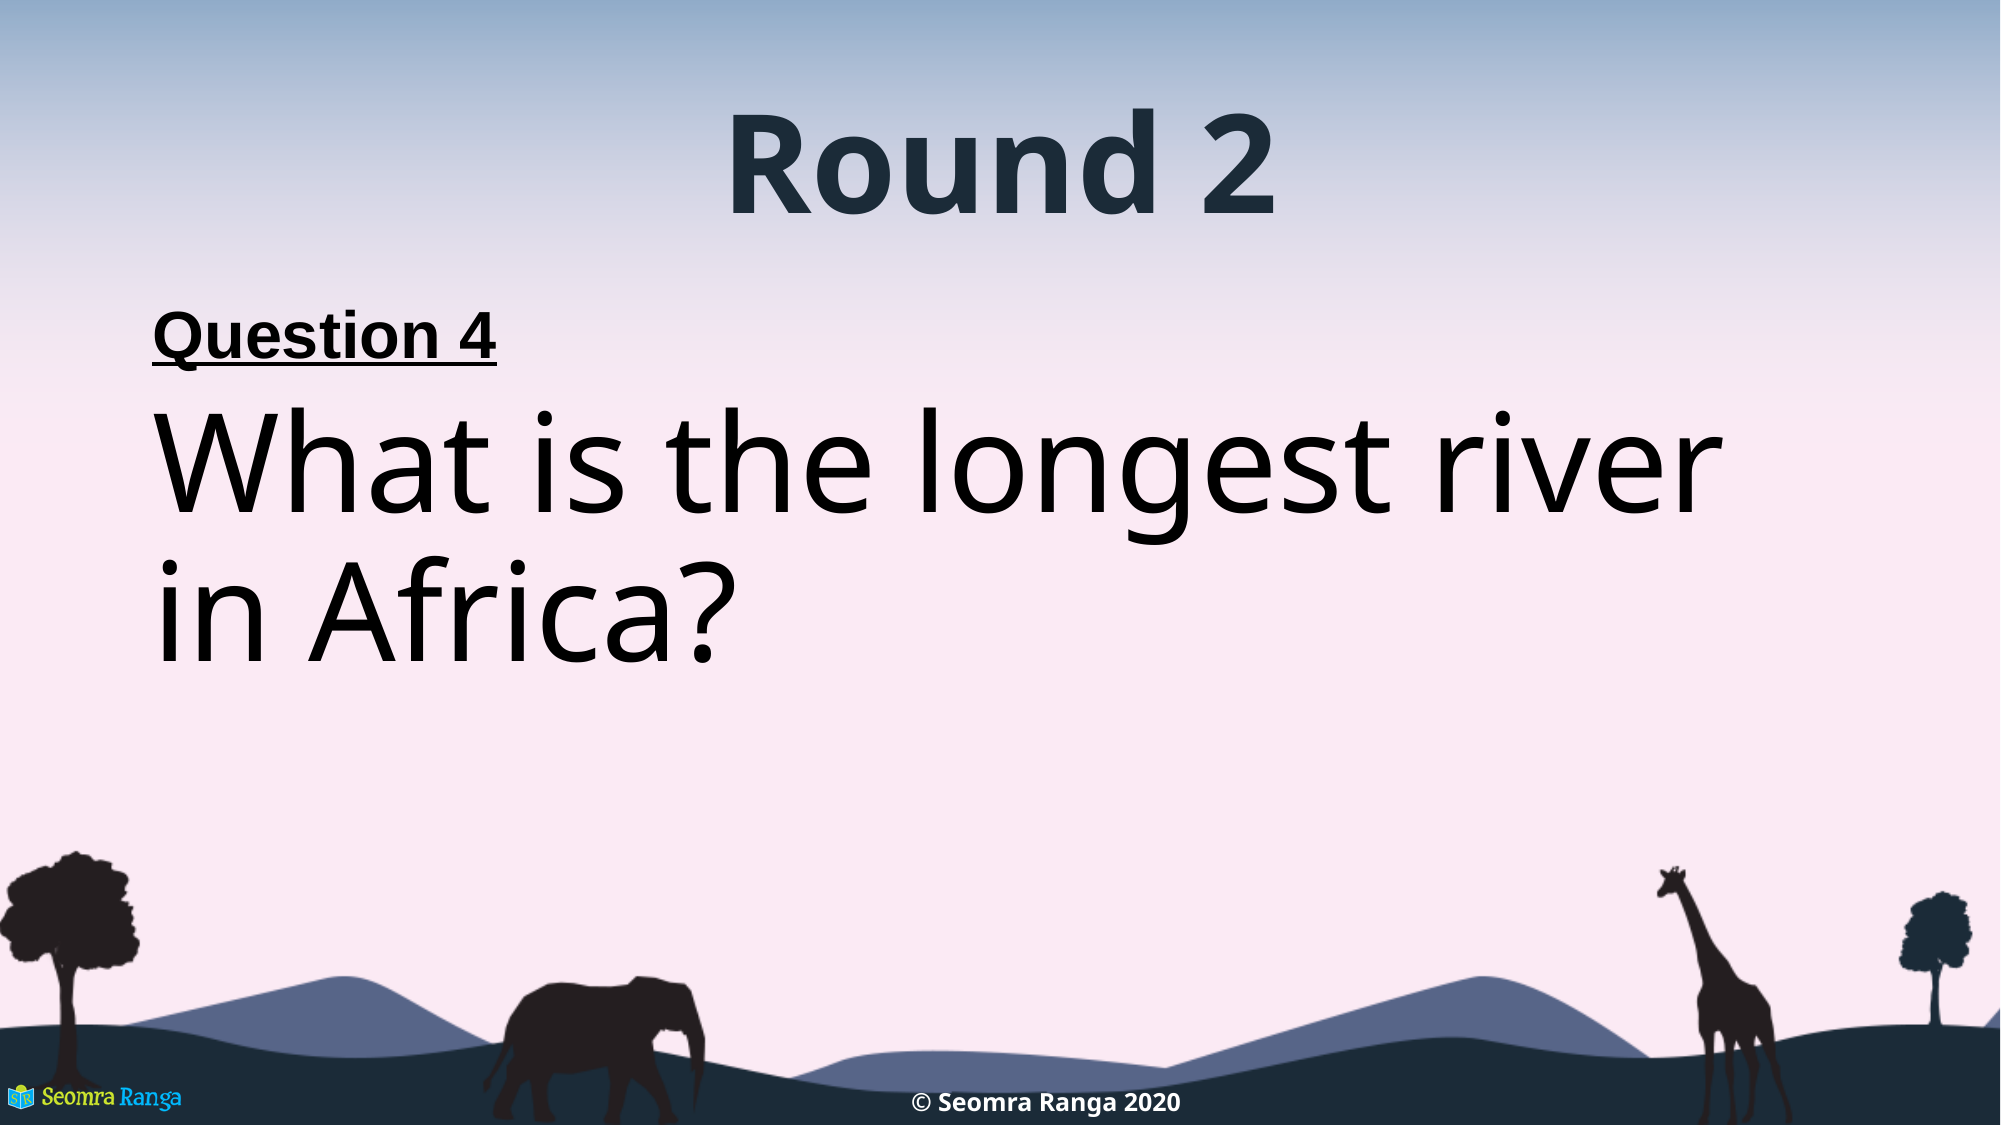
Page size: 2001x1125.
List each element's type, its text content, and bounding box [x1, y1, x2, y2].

list Question 4 What is the longest river in Africa? [137, 293, 1863, 1014]
text_box © Seomra Ranga 2020 www.seomraranga.com [762, 1079, 1330, 1125]
title Round 2 [137, 59, 1863, 278]
picture [0, 0, 2001, 1125]
